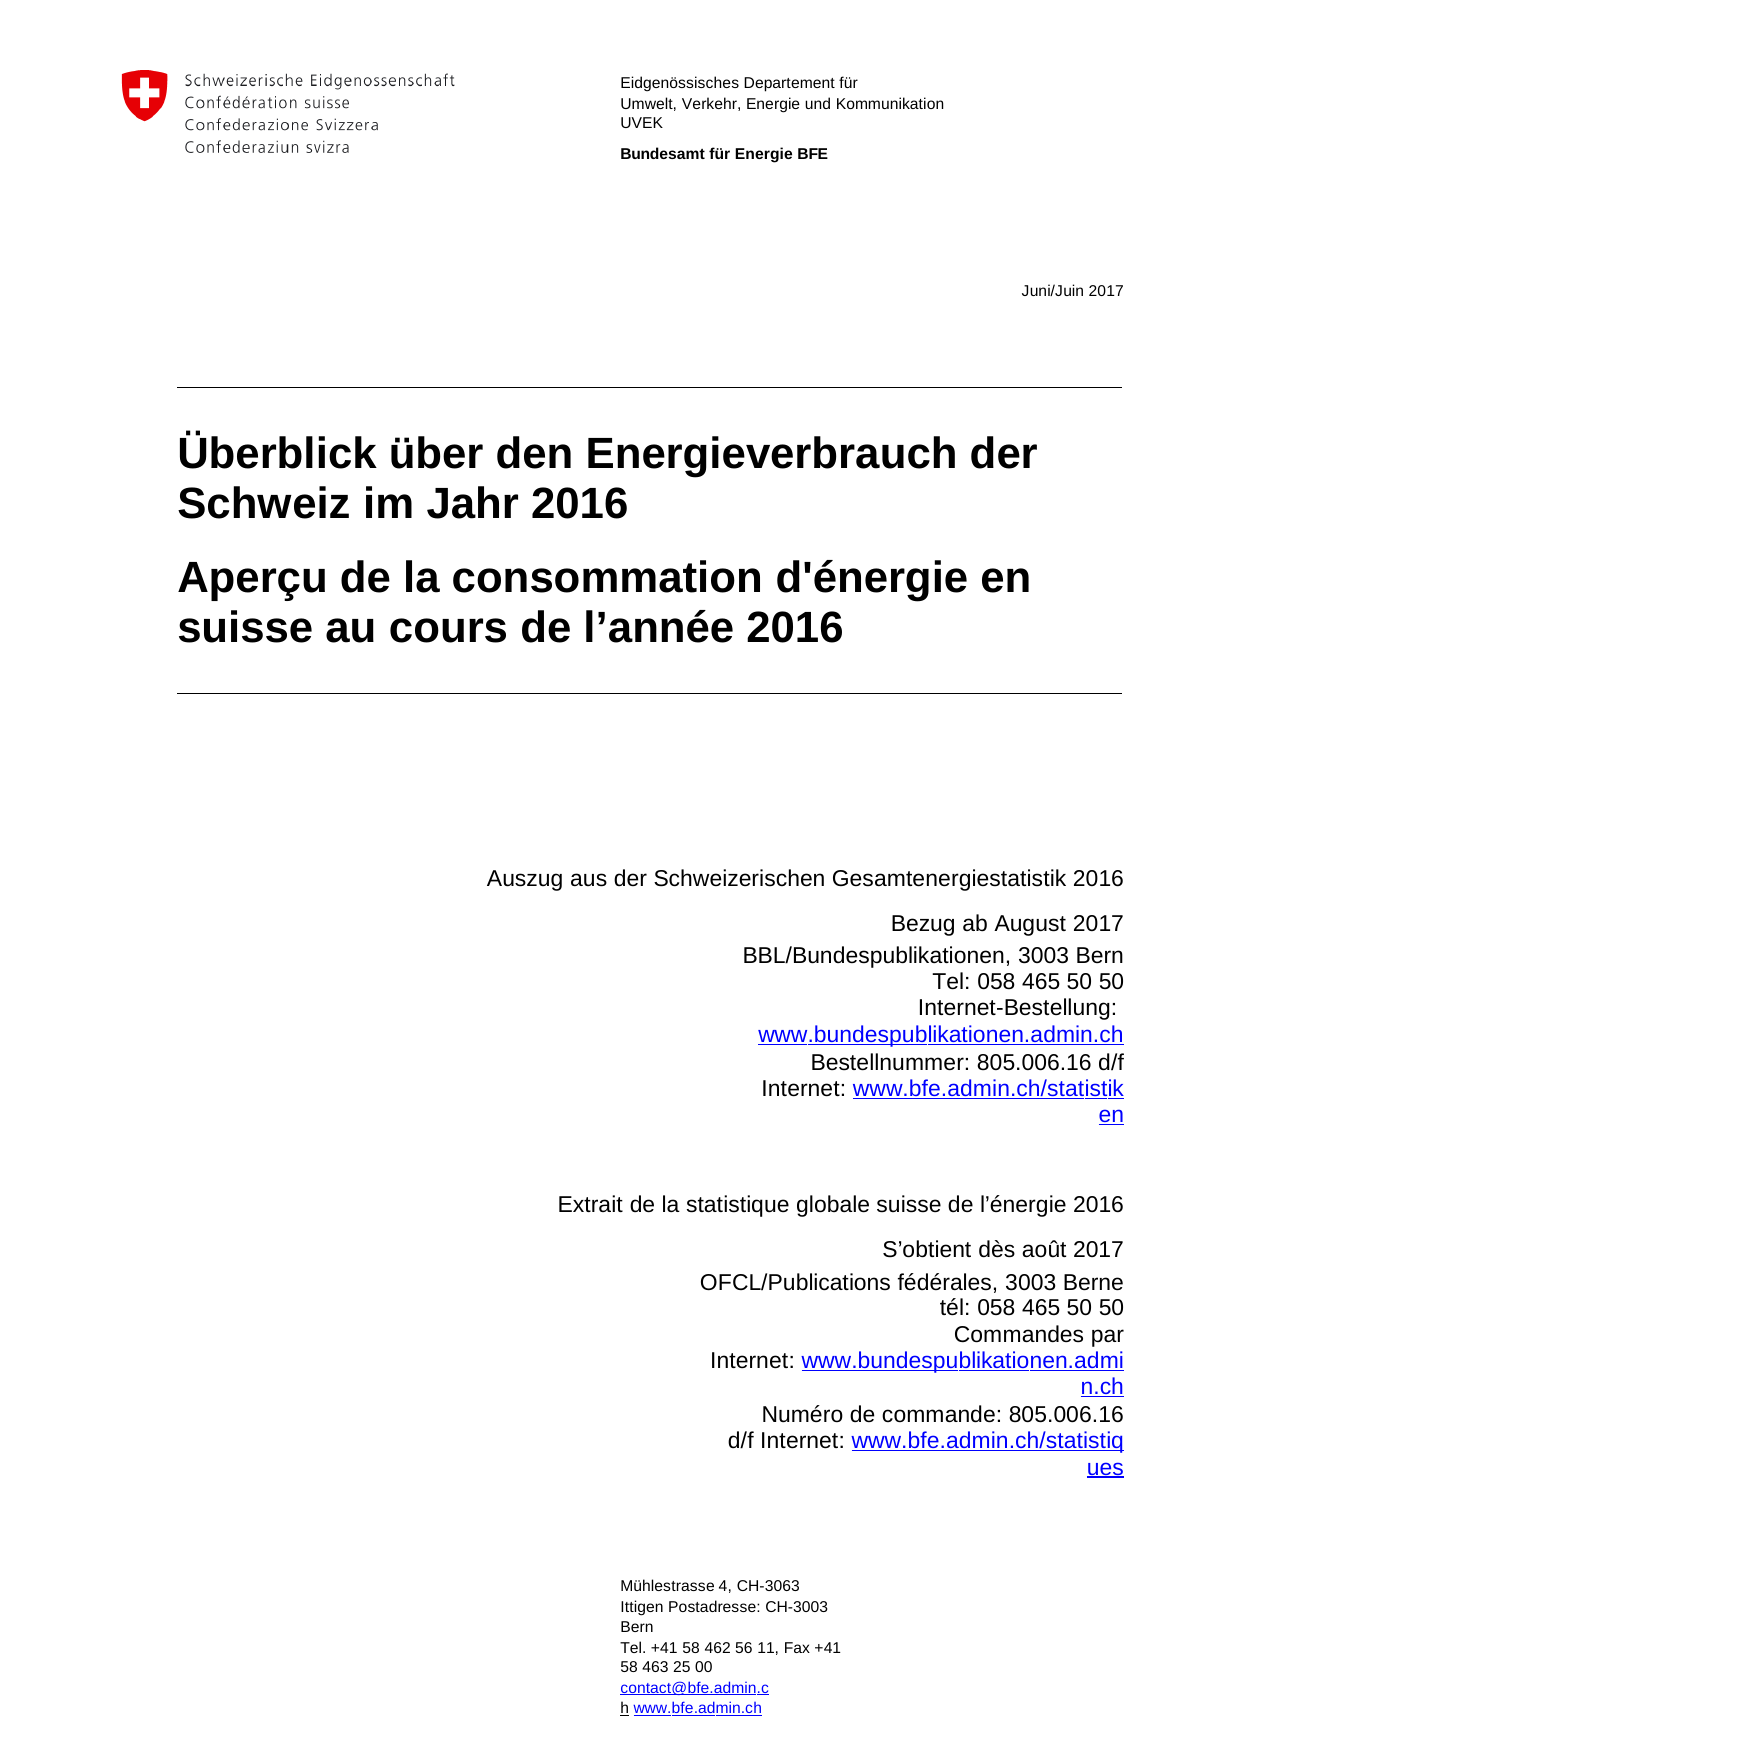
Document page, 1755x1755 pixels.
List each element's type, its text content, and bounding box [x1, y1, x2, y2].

text_box Auszug aus der Schweizerischen Gesamtenergiestatistik 2016 Bezug ab August 2017 BBL/Bundespublikationen, 3003 Bern Tel: 058 465 50 50 Internet-Bestellung: www.bundespublikationen.admin.ch Bestellnummer: 805.006.16 d/f Internet: www.bfe.admin.ch/statistiken [485, 863, 1125, 1127]
text_box Eidgenössisches Departement für Umwelt, Verkehr, Energie und Kommunikation UVEK Bundesamt für Energie BFE [618, 72, 990, 163]
text_box Juni/Juin 2017 [1019, 281, 1125, 301]
text_box Mühlestrasse 4, CH-3063 Ittigen Postadresse: CH-3003 Bern Tel. +41 58 462 56 11, Fax +41 58 463 25 00 contact@bfe.admin.ch www.bfe.admin.ch [618, 1574, 937, 1717]
text_box Überblick über den Energieverbrauch der Schweiz im Jahr 2016 Aperçu de la consommation d'énergie en suisse au cours de l’année 2016 [175, 427, 1041, 652]
text_box Extrait de la statistique globale suisse de l’énergie 2016 S’obtient dès août 2017 OFCL/Publications fédérales, 3003 Berne tél: 058 465 50 50 Commandes par Internet: www.bundespublikationen.admin.ch Numéro de commande: 805.006.16 d/f Internet: www.bfe.admin.ch/statistiques [488, 1189, 1125, 1480]
text_box [118, 70, 456, 179]
